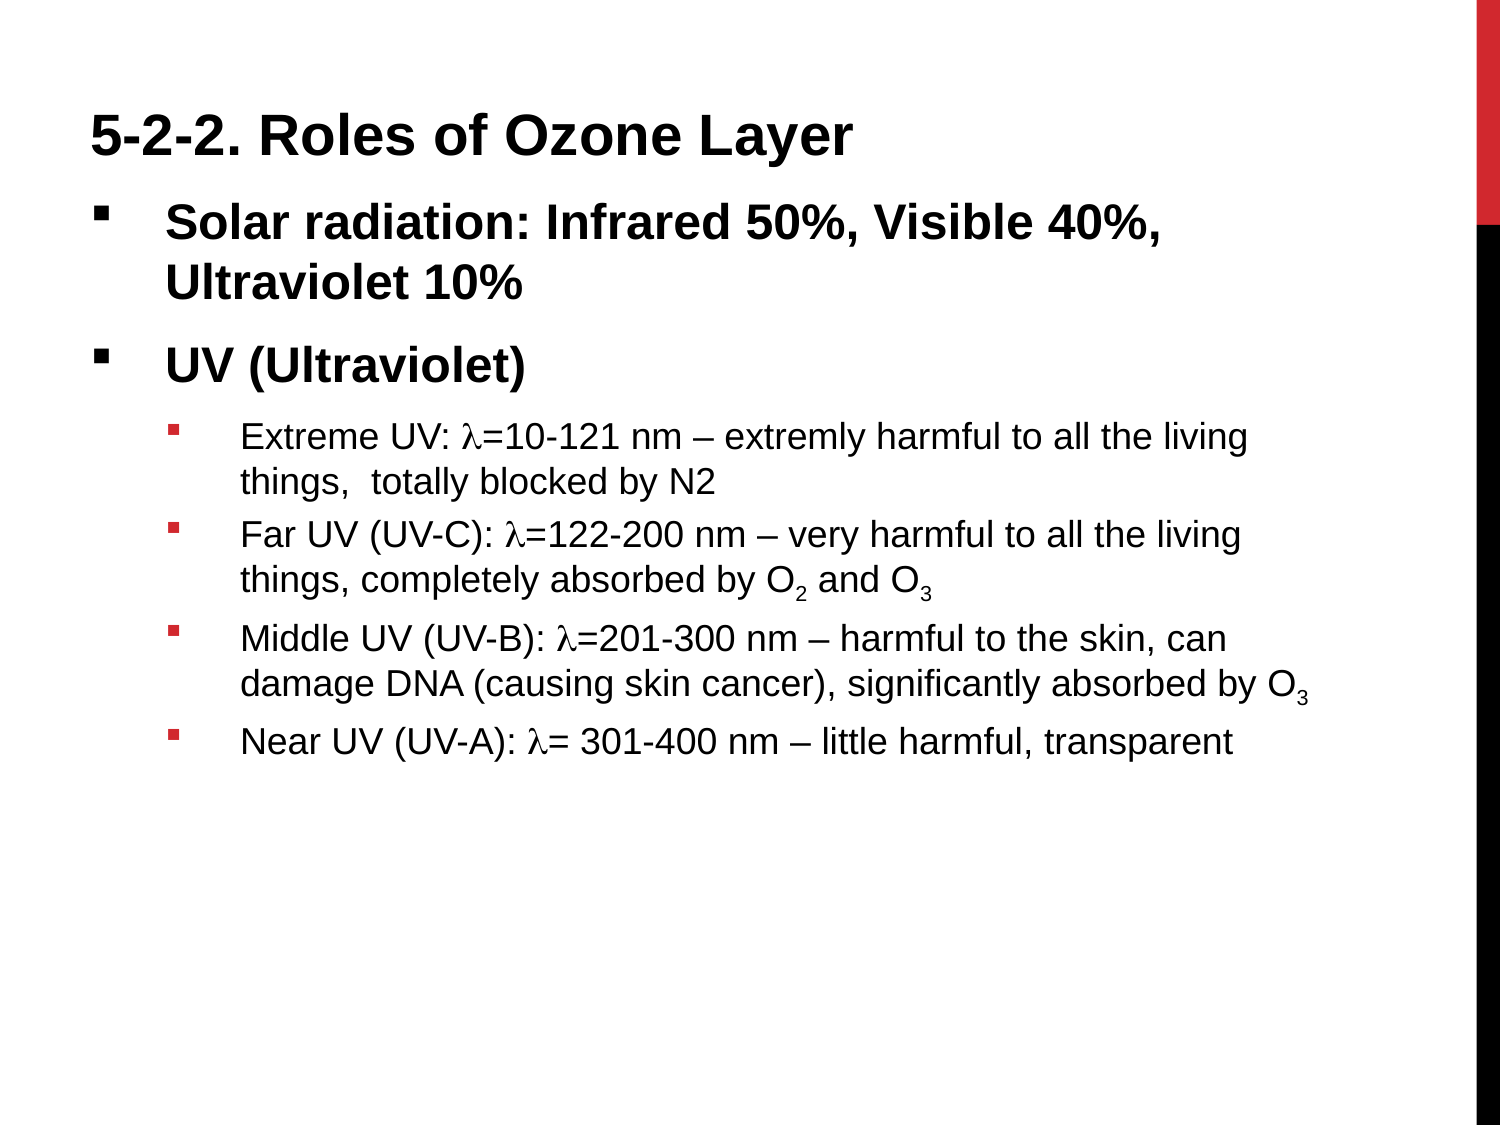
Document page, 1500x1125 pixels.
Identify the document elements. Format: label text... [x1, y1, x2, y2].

list 5-2-2. Roles of Ozone Layer Solar radiation: Infrared 50%, Visible 40%, Ultraviolet 10% UV (Ultraviolet) Extreme UV: l=10-121 nm – extremly harmful to all the living things, totally blocked by N2 Far UV (UV-C): l=122-200 nm – very harmful to all the living things, completely absorbed by O2 and O3 Middle UV (UV-B): l=201-300 nm – harmful to the skin, can damage DNA (causing skin cancer), significantly absorbed by O3 Near UV (UV-A): l= 301-400 nm – little harmful, transparent [75, 90, 1325, 1005]
